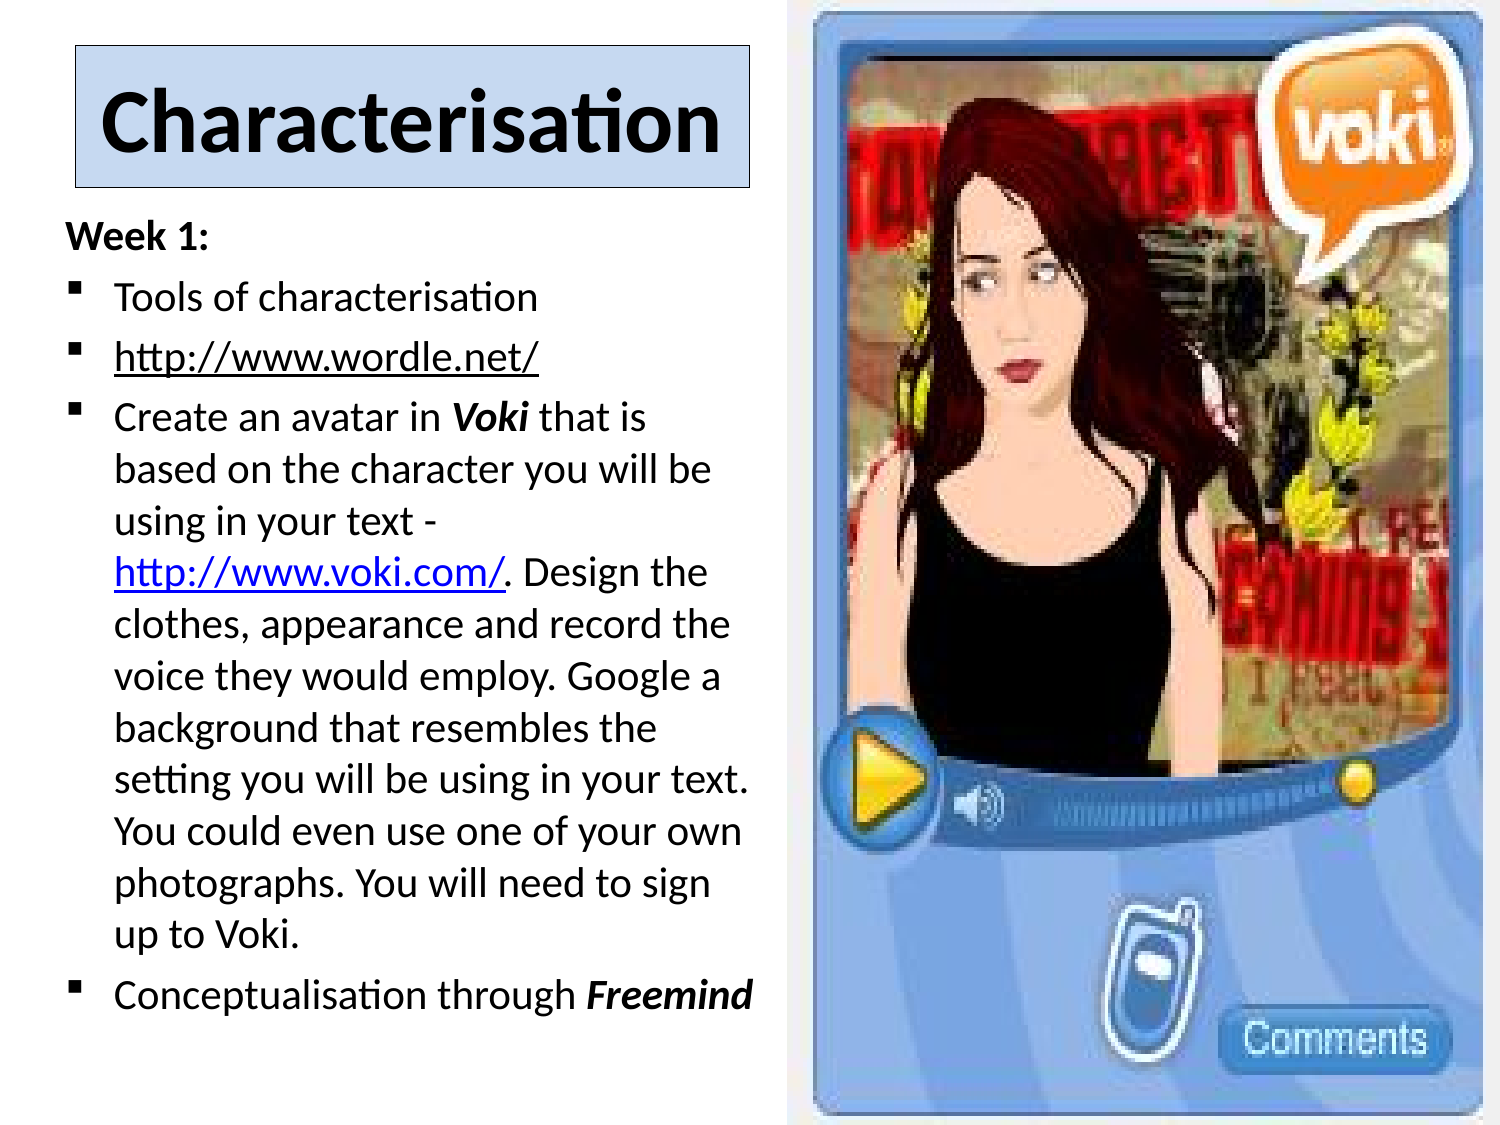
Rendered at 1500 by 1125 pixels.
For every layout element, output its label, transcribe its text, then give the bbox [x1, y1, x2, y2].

list Week 1: Tools of characterisation http://www.wordle.net/ Create an avatar in Voki that is based on the character you will be using in your text - http://www.voki.com/. Design the clothes, appearance and record the voice they would employ. Google a background that resembles the setting you will be using in your text. You could even use one of your own photographs. You will need to sign up to Voki. Conceptualisation through Freemind [50, 200, 775, 1088]
title Characterisation [75, 45, 750, 188]
picture [787, 0, 1500, 1125]
